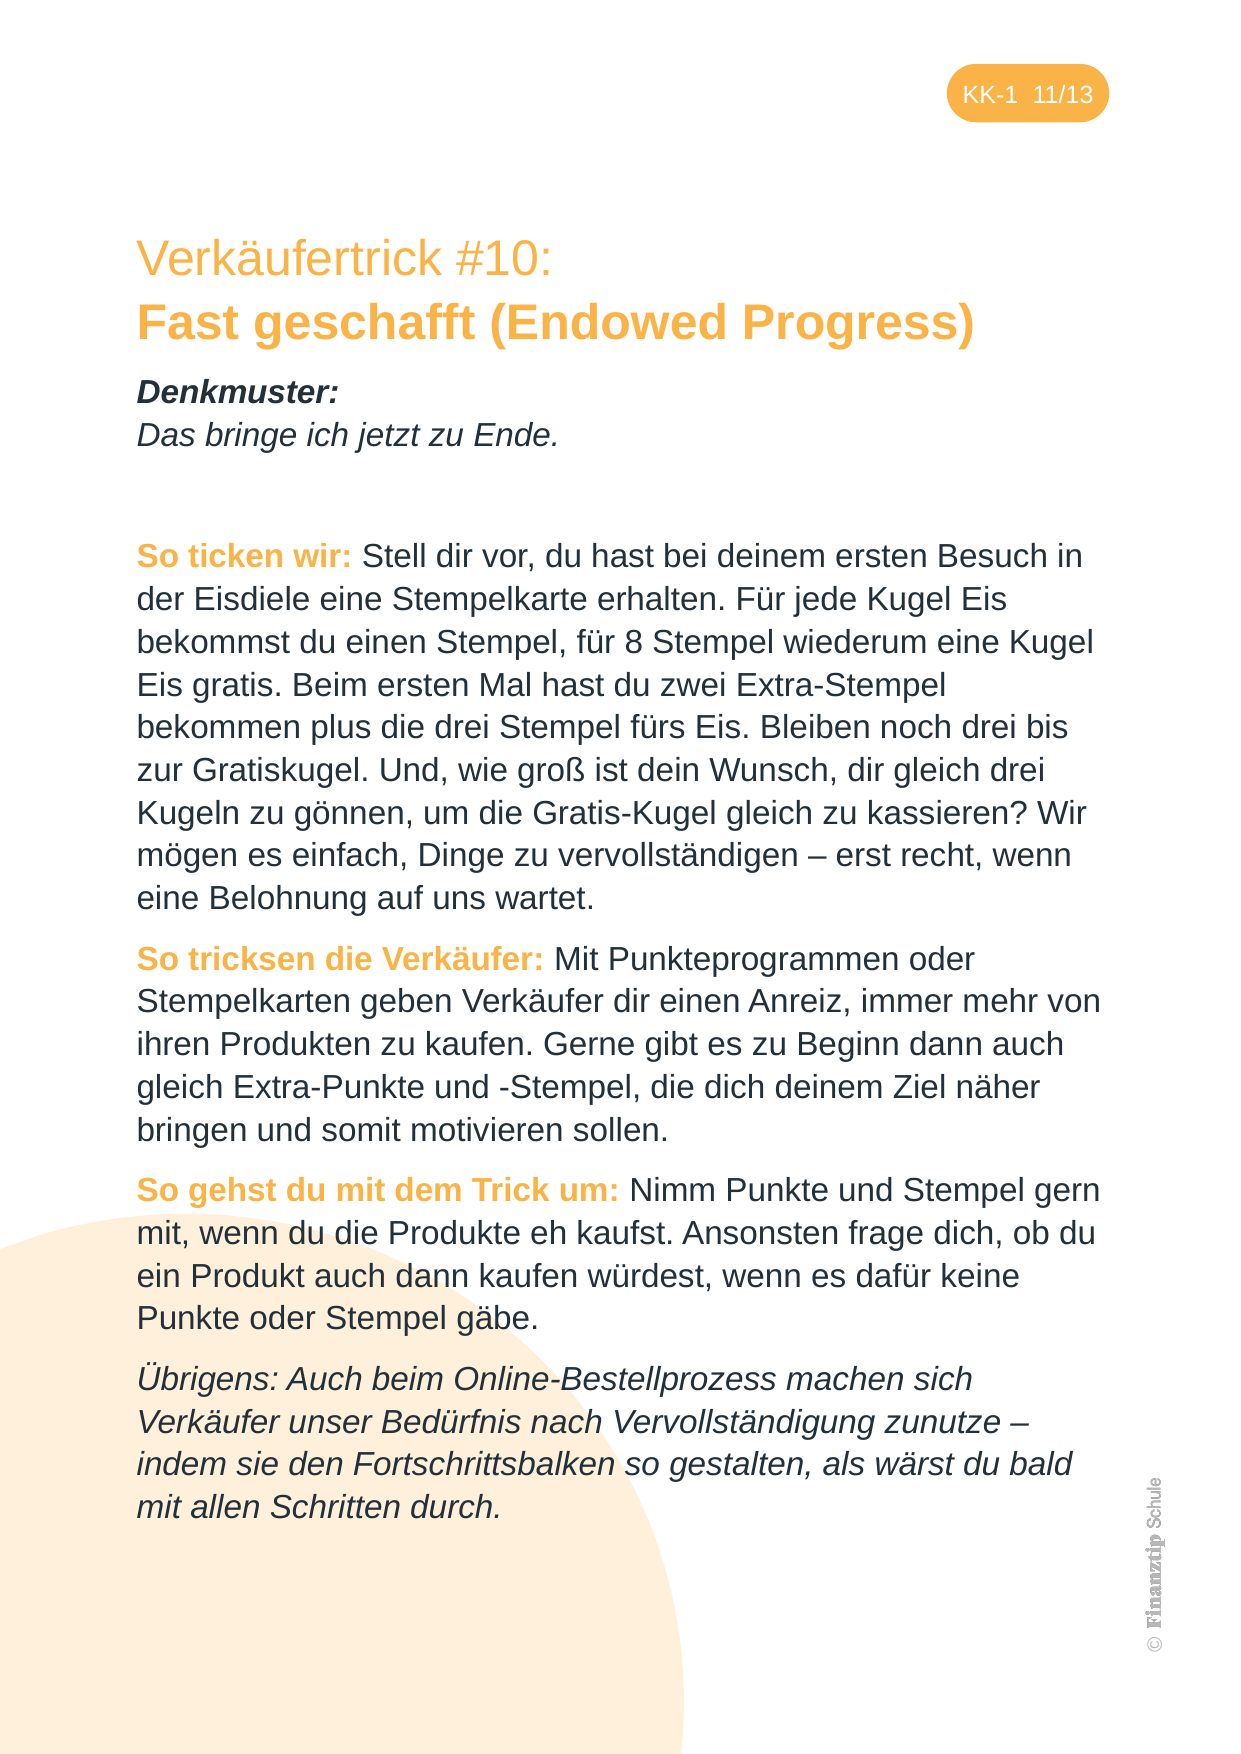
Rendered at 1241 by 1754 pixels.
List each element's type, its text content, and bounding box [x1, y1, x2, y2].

picture [1143, 1478, 1165, 1628]
text_box Verkäufertrick #10: Fast geschafft (Endowed Progress) Denkmuster: Das bringe ich jetzt zu Ende. So ticken wir: Stell dir vor, du hast bei deinem ersten Besuch in der Eisdiele eine Stempelkarte erhalten. Für jede Kugel Eis bekommst du einen Stempel, für 8 Stempel wiederum eine Kugel Eis gratis. Beim ersten Mal hast du zwei Extra-Stempel bekommen plus die drei Stempel fürs Eis. Bleiben noch drei bis zur Gratiskugel. Und, wie groß ist dein Wunsch, dir gleich drei Kugeln zu gönnen, um die Gratis-Kugel gleich zu kassieren? Wir mögen es einfach, Dinge zu vervollständigen – erst recht, wenn eine Belohnung auf uns wartet. So tricksen die Verkäufer: Mit Punkteprogrammen oder Stempelkarten geben Verkäufer dir einen Anreiz, immer mehr von ihren Produkten zu kaufen. Gerne gibt es zu Beginn dann auch gleich Extra-Punkte und -Stempel, die dich deinem Ziel näher bringen und somit motivieren sollen. So gehst du mit dem Trick um: Nimm Punkte und Stempel gern mit, wenn du die Produkte eh kaufst. Ansonsten frage dich, ob du ein Produkt auch dann kaufen würdest, wenn es dafür keine Punkte oder Stempel gäbe. Übrigens: Auch beim Online-Bestellprozess machen sich Verkäufer unser Bedürfnis nach Vervollständigung zunutze – indem sie den Fortschrittsbalken so gestalten, als wärst du bald mit allen Schritten durch. [121, 213, 1119, 1605]
